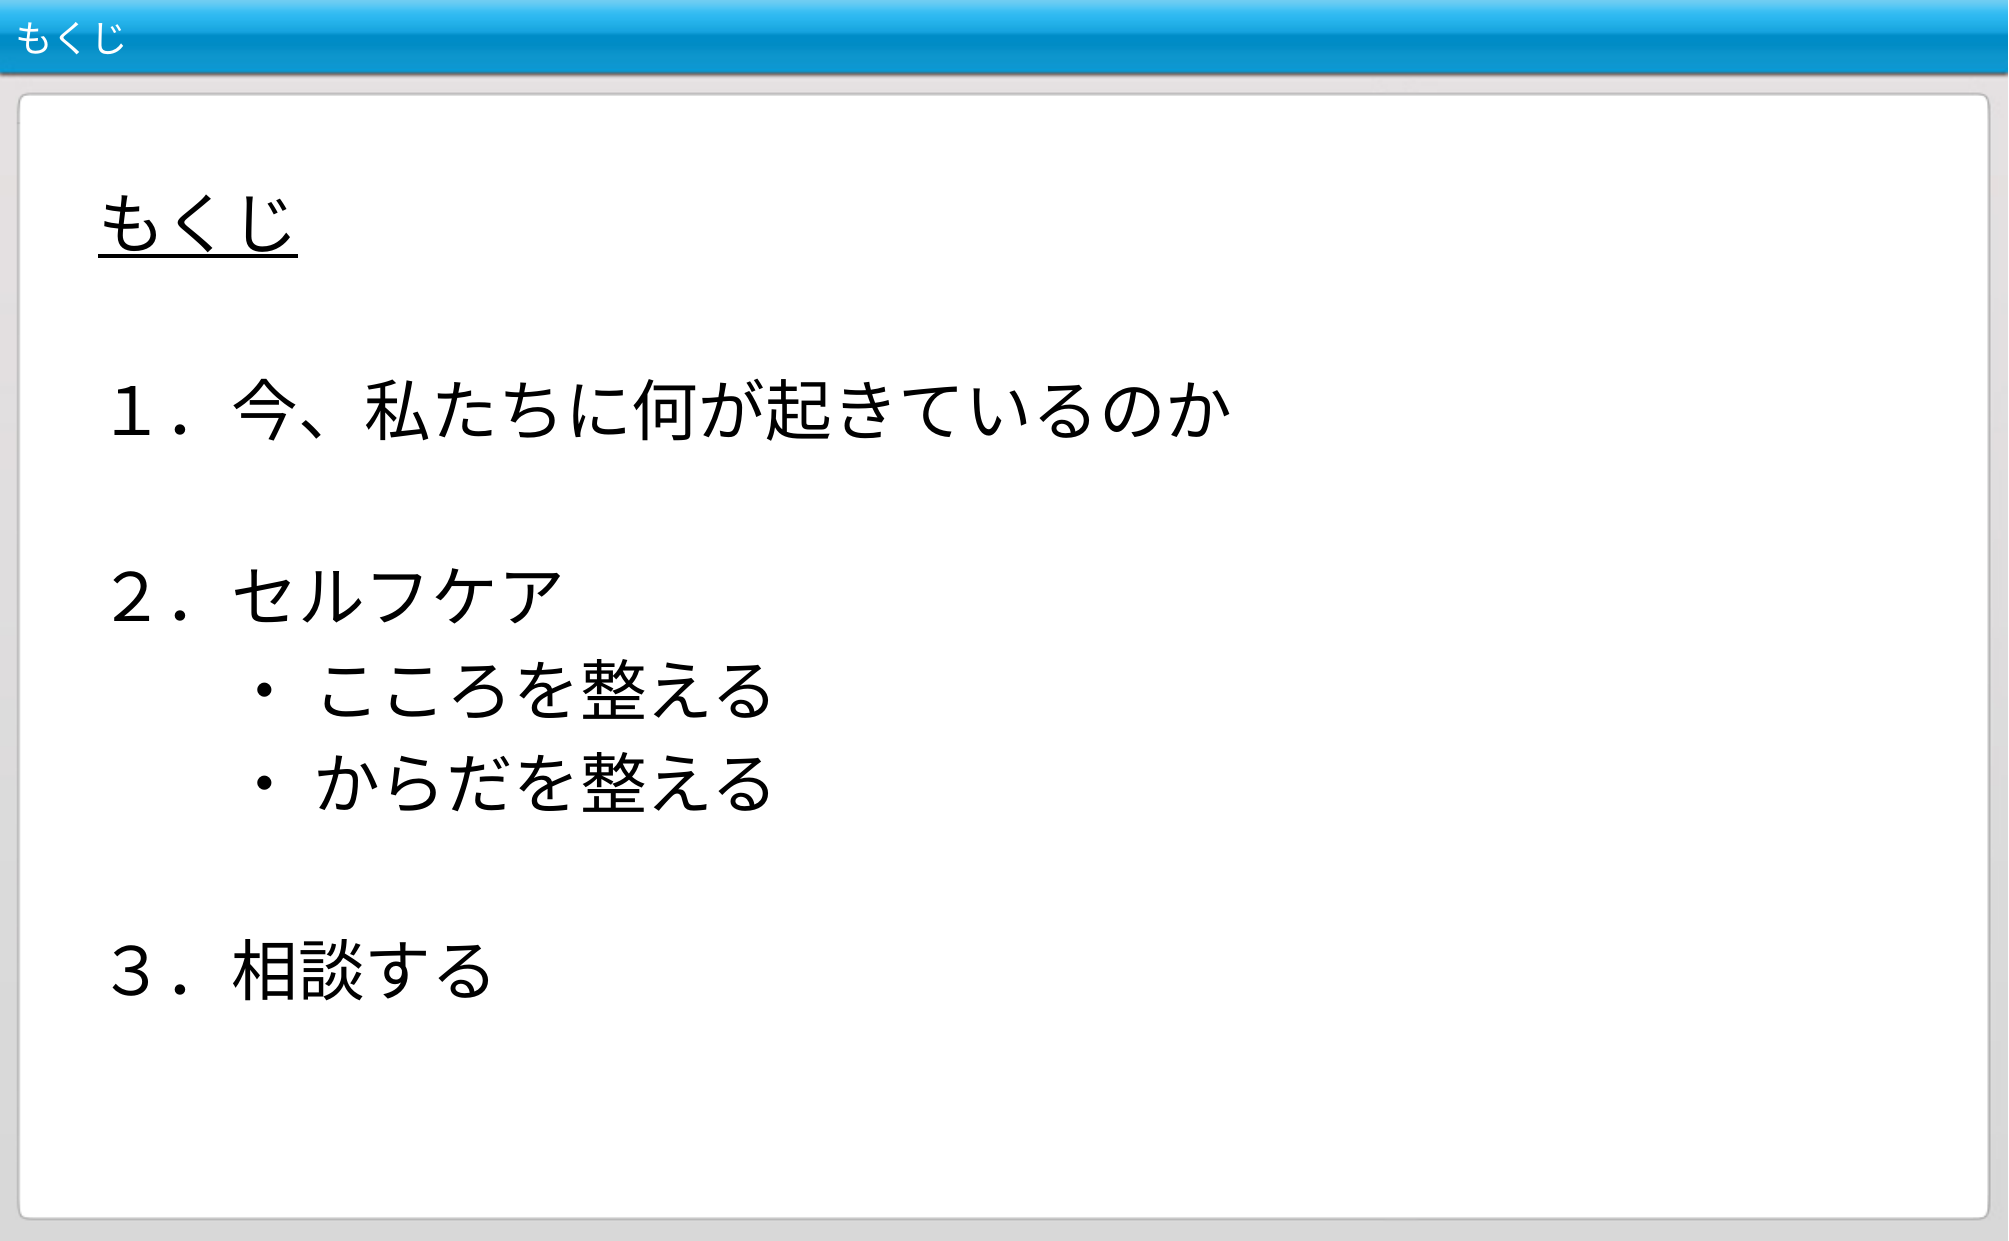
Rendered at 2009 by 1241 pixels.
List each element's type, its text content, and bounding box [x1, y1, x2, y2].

list もくじ １．今、私たちに何が起きているのか ２．セルフケア ・ こころを整える ・ からだを整える ３．相談する [39, 122, 1961, 1187]
title もくじ [0, 0, 2008, 76]
picture [0, 76, 2008, 1241]
